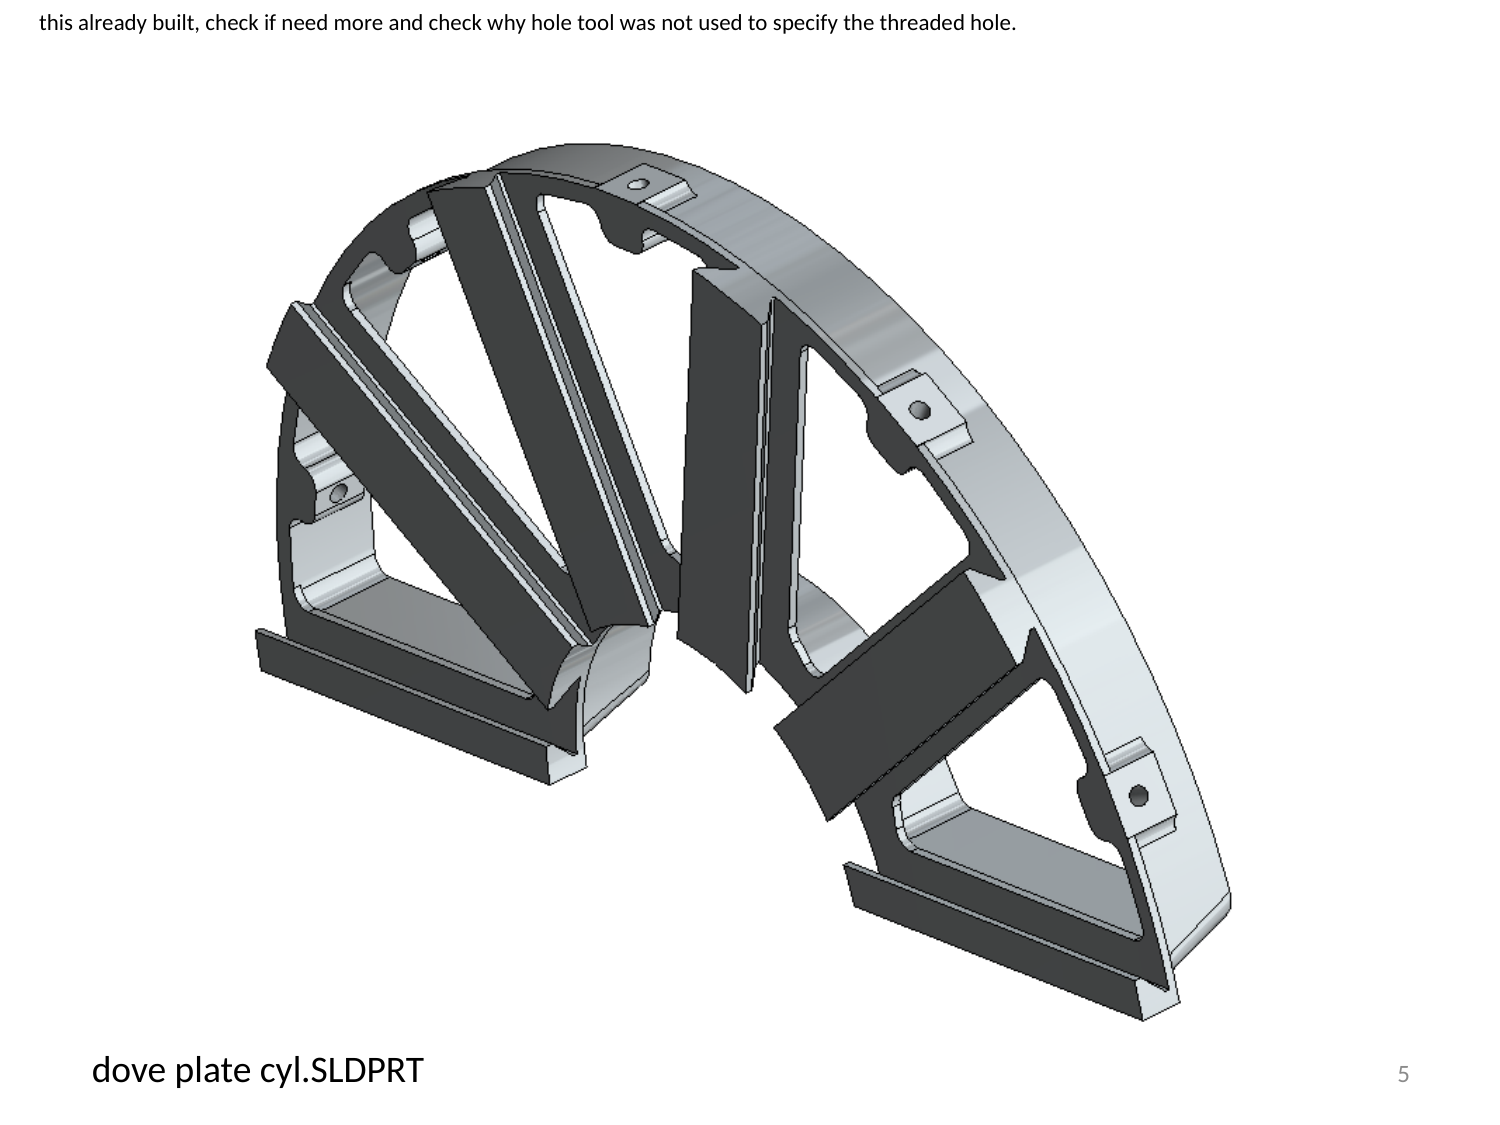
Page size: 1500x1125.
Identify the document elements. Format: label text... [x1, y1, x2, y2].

slide_number 5 [1074, 1042, 1425, 1103]
text_box this already built, check if need more and check why hole tool was not used to specify the threaded hole. [24, 0, 1034, 43]
picture [237, 124, 1254, 1043]
text_box dove plate cyl.SLDPRT [77, 1037, 440, 1098]
